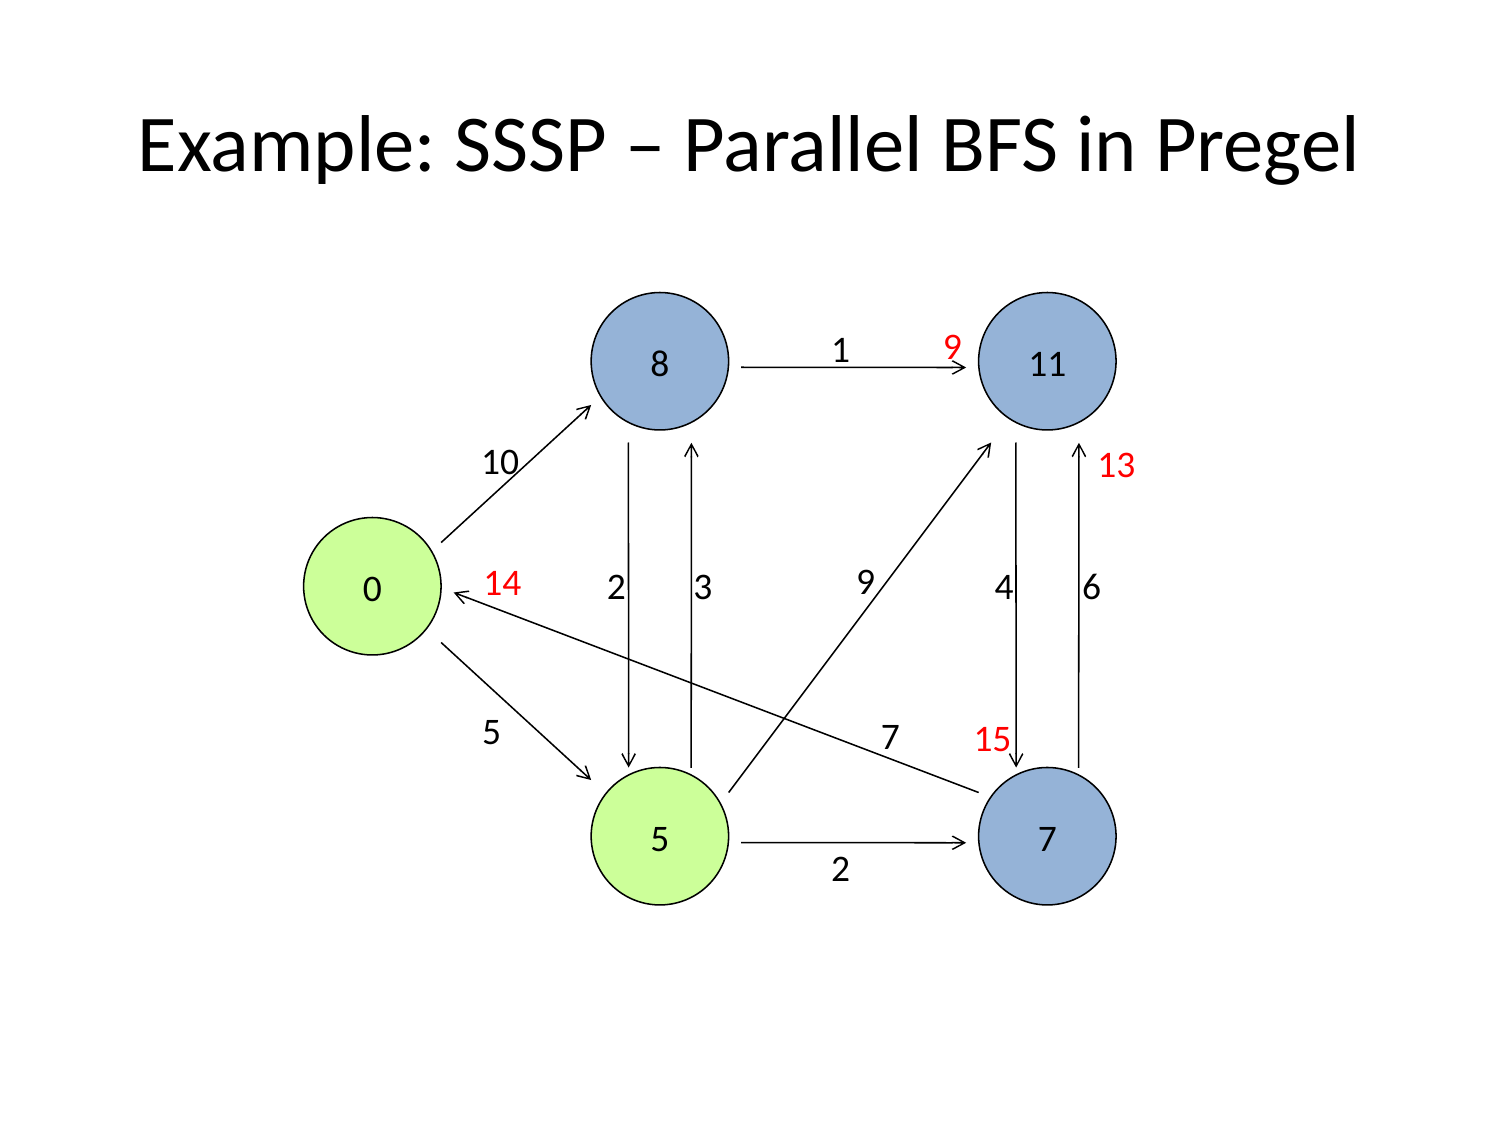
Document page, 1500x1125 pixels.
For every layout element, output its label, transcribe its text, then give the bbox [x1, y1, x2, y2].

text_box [303, 292, 1117, 906]
title Example: SSSP – Parallel BFS in Pregel [75, 45, 1425, 233]
text_box 13 [1122, 432, 1151, 493]
